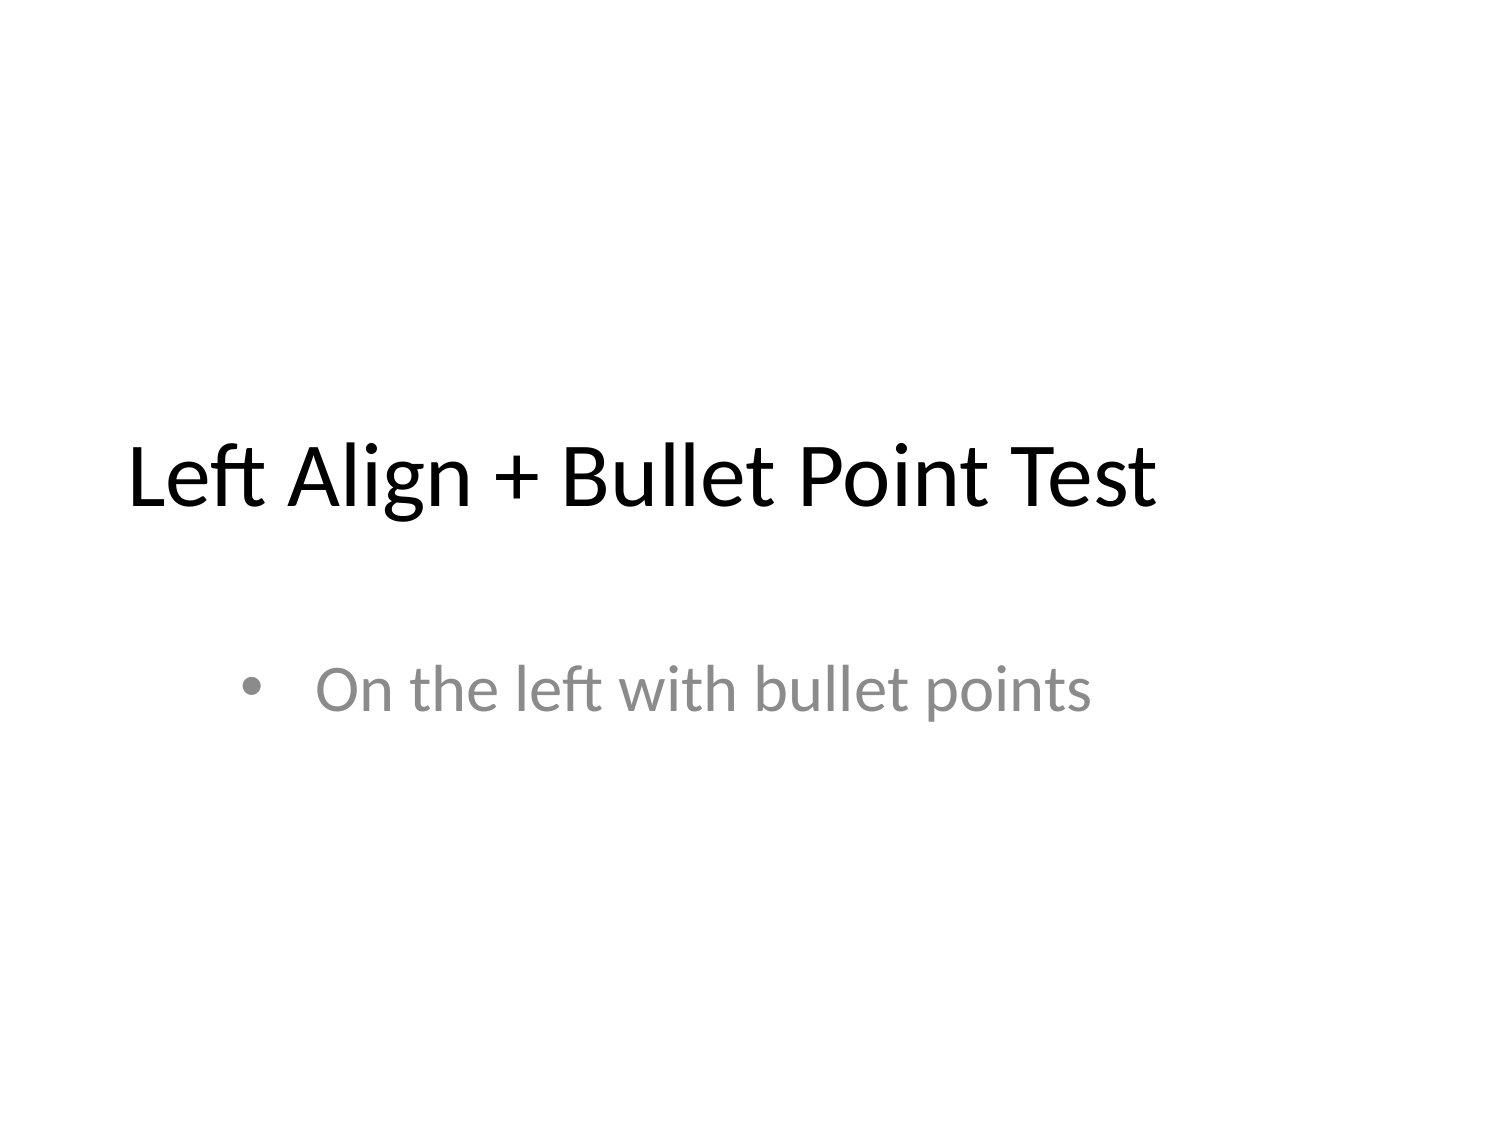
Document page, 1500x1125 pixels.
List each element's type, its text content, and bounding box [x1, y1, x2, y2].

subtitle On the left with bullet points [225, 637, 1275, 925]
title Left Align + Bullet Point Test [112, 349, 1388, 591]
